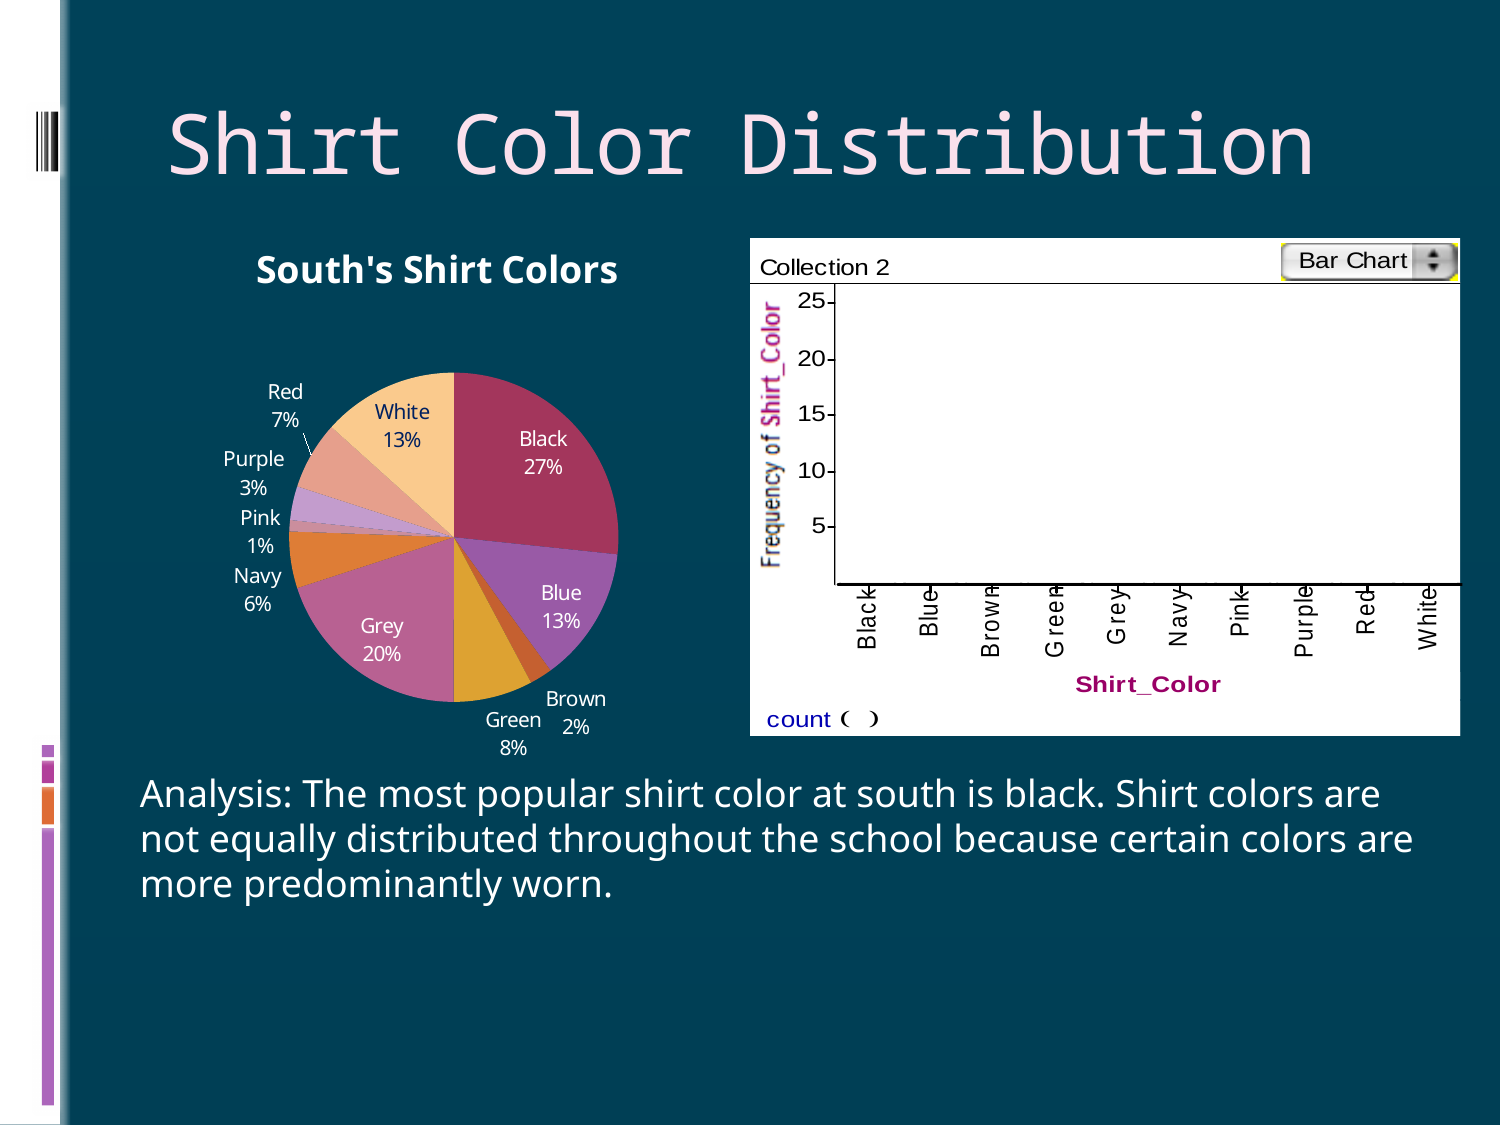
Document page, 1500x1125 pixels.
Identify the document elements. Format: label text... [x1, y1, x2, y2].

title Shirt Color Distribution [150, 83, 1425, 229]
picture [751, 239, 1461, 735]
chart [87, 212, 788, 776]
text_box Analysis: The most popular shirt color at south is black. Shirt colors are not equally distributed throughout the school because certain colors are more predominantly worn. [124, 762, 1463, 913]
